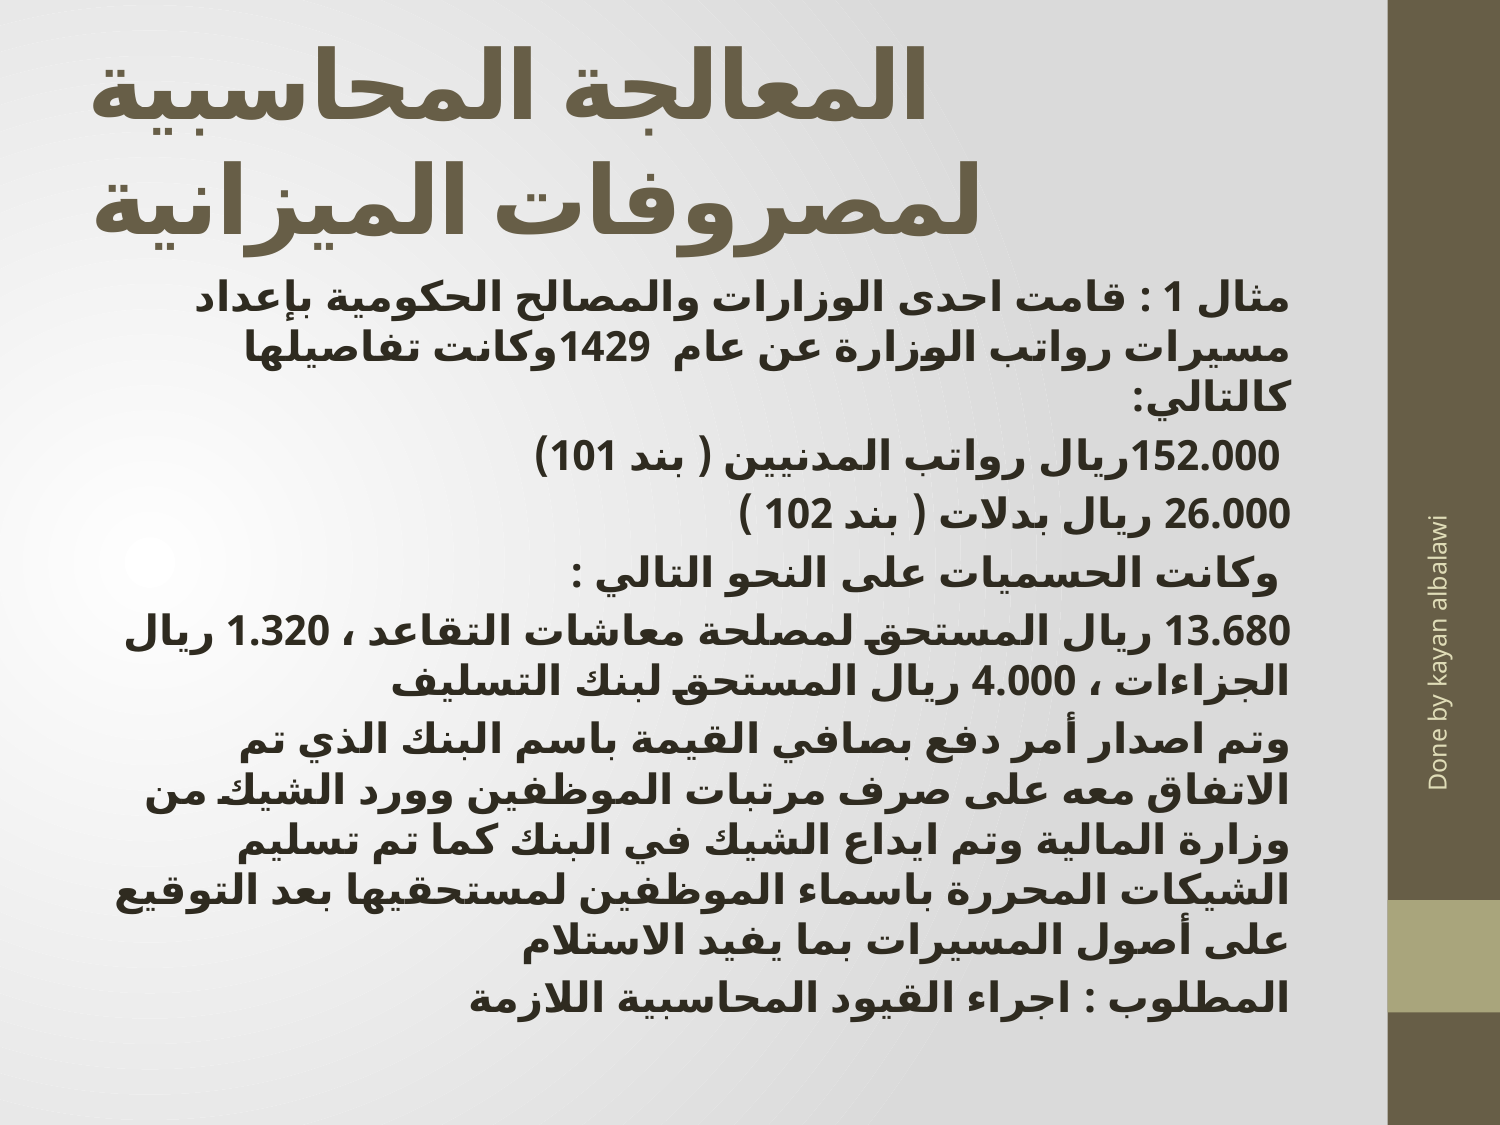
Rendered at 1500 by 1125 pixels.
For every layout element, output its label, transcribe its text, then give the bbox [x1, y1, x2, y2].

footer Done by kayan albalawi [1408, 500, 1469, 889]
title المعالجة المحاسبية لمصروفات الميزانية [75, 45, 1325, 233]
list مثال 1 : قامت احدى الوزارات والمصالح الحكومية بإعداد مسيرات رواتب الوزارة عن عام 1429وكانت تفاصيلها كالتالي: 152.000ريال رواتب المدنيين ( بند 101) 26.000 ريال بدلات ( بند 102 ) وكانت الحسميات على النحو التالي : 13.680 ريال المستحق لمصلحة معاشات التقاعد ، 1.320 ريال الجزاءات ، 4.000 ريال المستحق لبنك التسليف وتم اصدار أمر دفع بصافي القيمة باسم البنك الذي تم الاتفاق معه على صرف مرتبات الموظفين وورد الشيك من وزارة المالية وتم ايداع الشيك في البنك كما تم تسليم الشيكات المحررة باسماء الموظفين لمستحقيها بعد التوقيع على أصول المسيرات بما يفيد الاستلام المطلوب : اجراء القيود المحاسبية اللازمة [75, 262, 1325, 1050]
